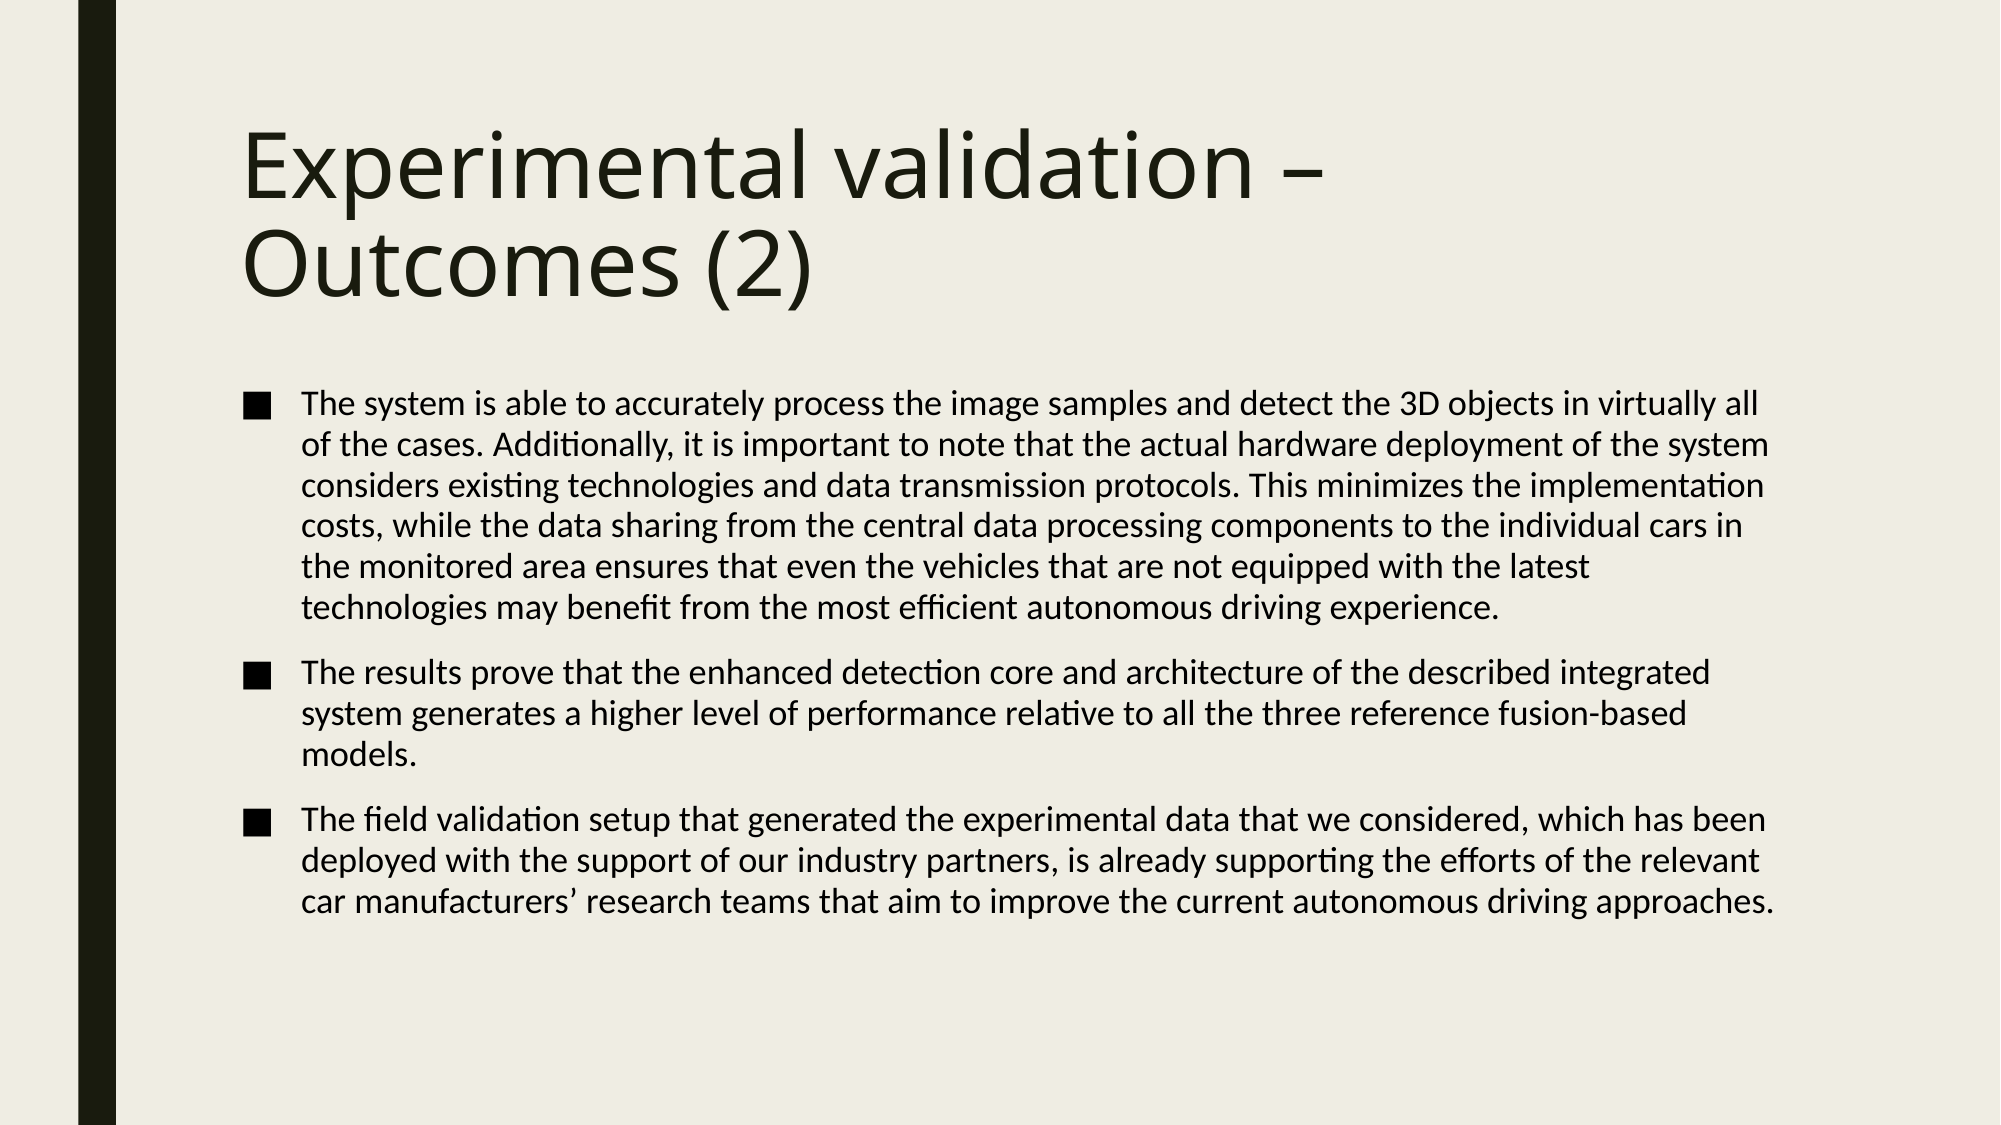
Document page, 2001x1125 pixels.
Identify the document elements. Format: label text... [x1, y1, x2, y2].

list The system is able to accurately process the image samples and detect the 3D objects in virtually all of the cases. Additionally, it is important to note that the actual hardware deployment of the system considers existing technologies and data transmission protocols. This minimizes the implementation costs, while the data sharing from the central data processing components to the individual cars in the monitored area ensures that even the vehicles that are not equipped with the latest technologies may benefit from the most efficient autonomous driving experience. The results prove that the enhanced detection core and architecture of the described integrated system generates a higher level of performance relative to all the three reference fusion-based models. The field validation setup that generated the experimental data that we considered, which has been deployed with the support of our industry partners, is already supporting the efforts of the relevant car manufacturers’ research teams that aim to improve the current autonomous driving approaches. [225, 375, 1800, 963]
title Experimental validation – Outcomes (2) [225, 112, 1800, 357]
